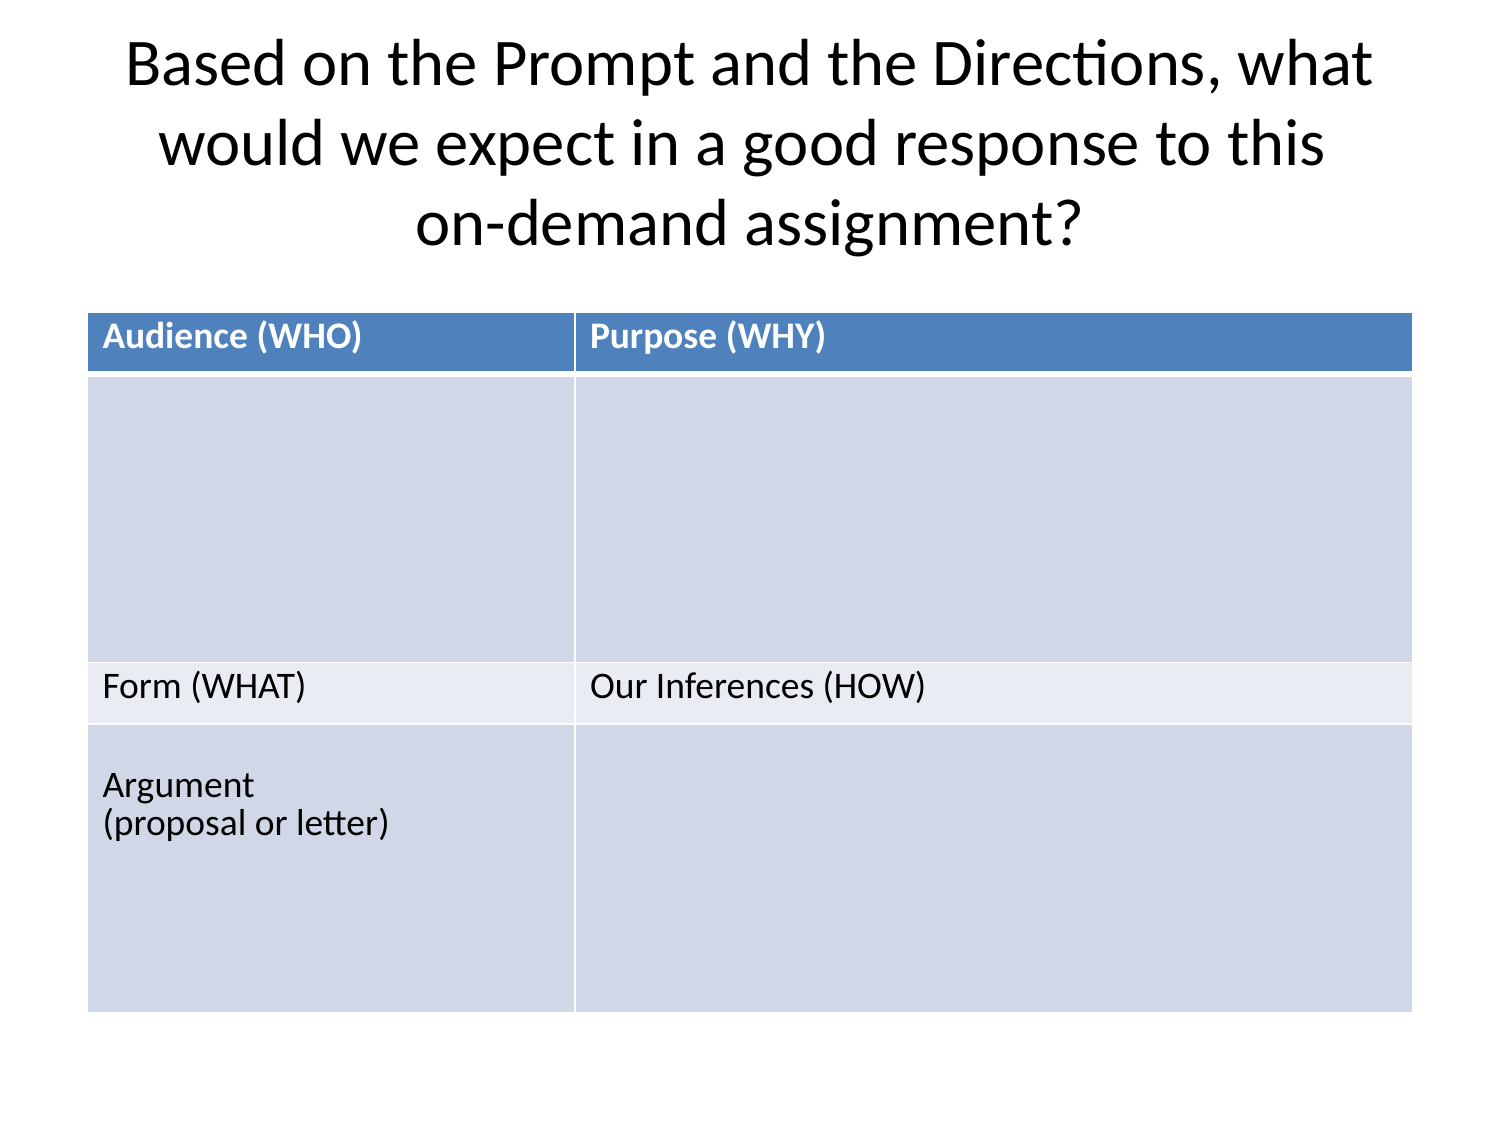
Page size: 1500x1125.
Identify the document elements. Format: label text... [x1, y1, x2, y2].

title Based on the Prompt and the Directions, what would we expect in a good response to this on-demand assignment? [75, 45, 1425, 233]
table_cell [576, 377, 1412, 662]
table_header Purpose (WHY) [576, 313, 1412, 371]
table_cell [576, 725, 1412, 1012]
table_cell [88, 377, 574, 662]
table_cell Argument (proposal or letter) [88, 725, 574, 1012]
table_cell Our Inferences (HOW) [576, 663, 1412, 723]
table_header Audience (WHO) [88, 313, 574, 371]
table_cell Form (WHAT) [88, 663, 574, 723]
